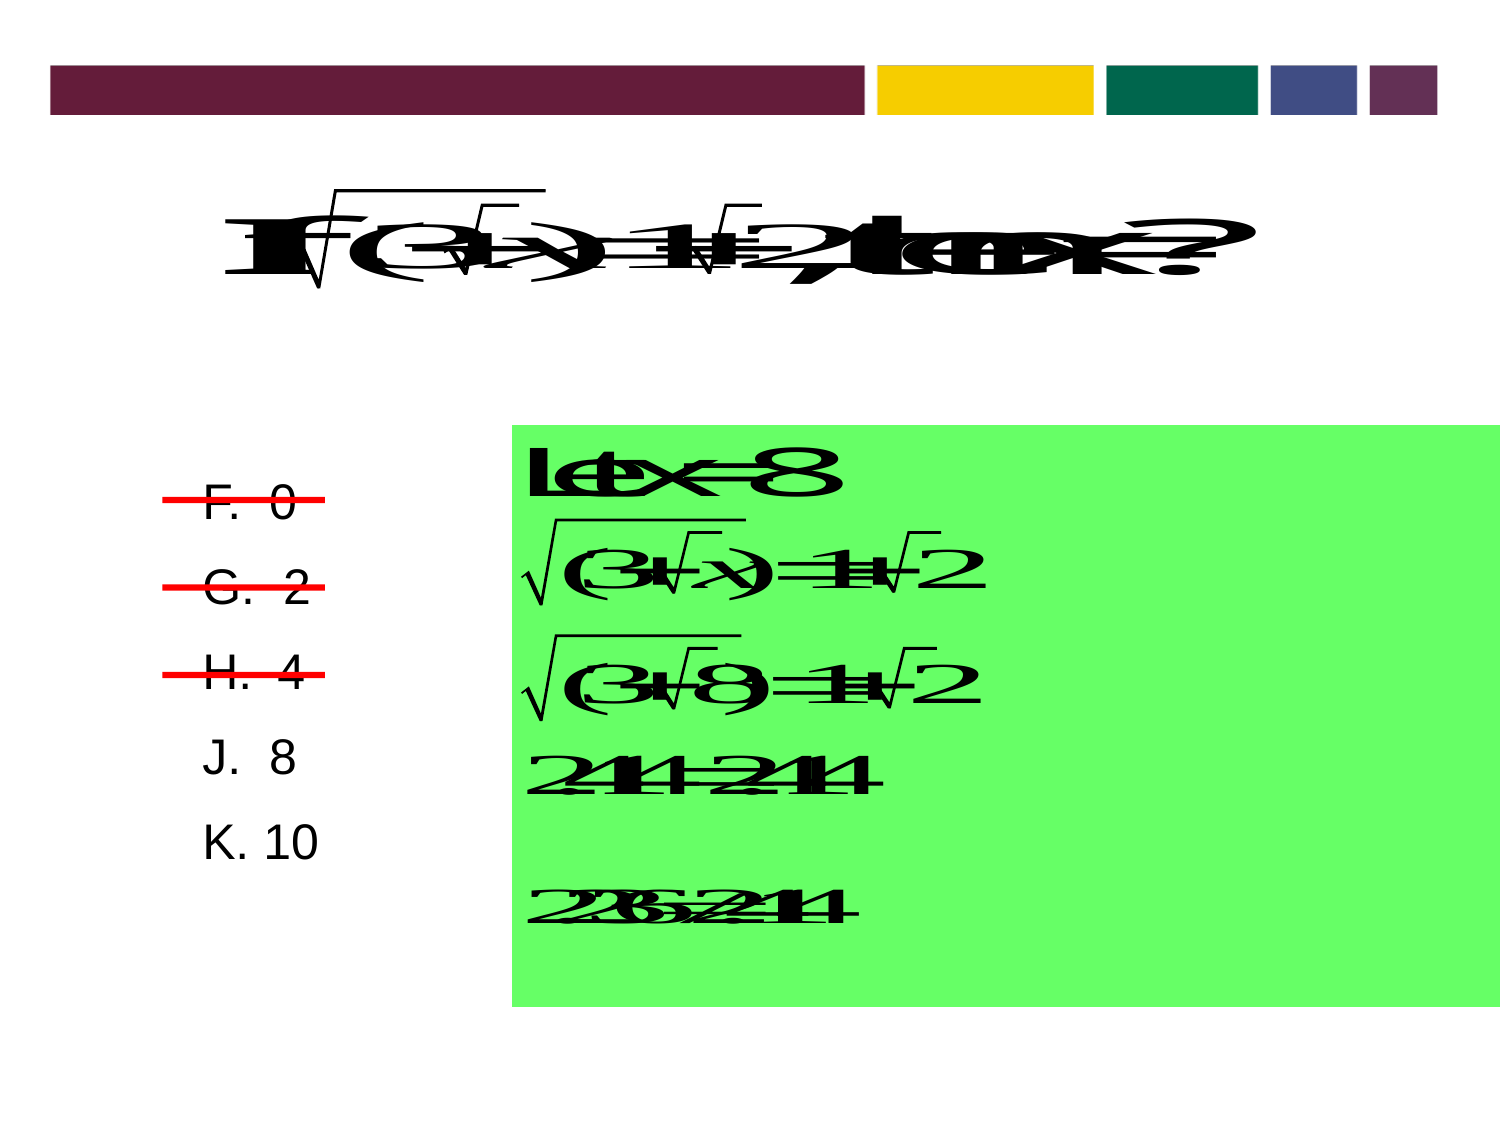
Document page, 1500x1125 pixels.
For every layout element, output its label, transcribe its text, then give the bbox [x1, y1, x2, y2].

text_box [511, 424, 1500, 888]
text_box F. 0 G. 2 4 J. 8 K. 10 [187, 462, 425, 878]
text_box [512, 899, 1500, 1007]
picture [37, 49, 1438, 116]
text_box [212, 174, 1500, 302]
